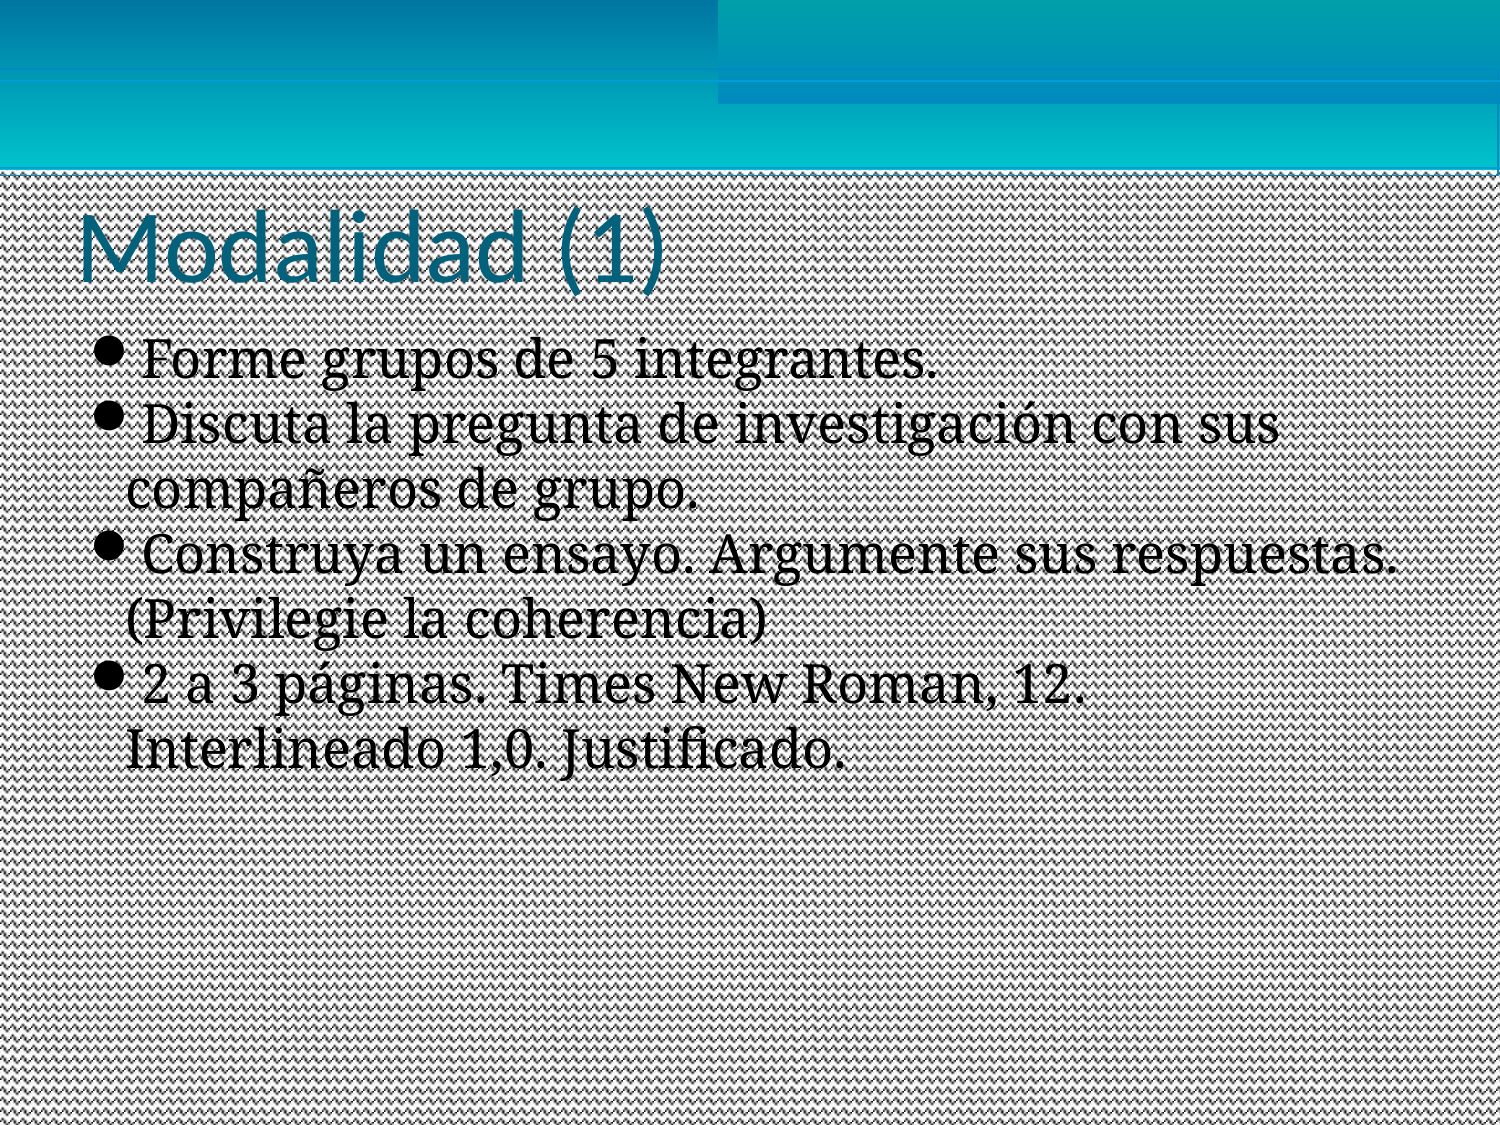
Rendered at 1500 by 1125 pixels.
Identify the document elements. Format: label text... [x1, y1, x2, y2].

text_box Modalidad (1) [75, 115, 1425, 303]
picture [0, 176, 1500, 1125]
text_box Forme grupos de 5 integrantes. Discuta la pregunta de investigación con sus compañeros de grupo. Construya un ensayo. Argumente sus respuestas. (Privilegie la coherencia) 2 a 3 páginas. Times New Roman, 12. Interlineado 1,0. Justificado. [75, 317, 1425, 1038]
picture [1425, 170, 1496, 174]
picture [0, 170, 75, 174]
